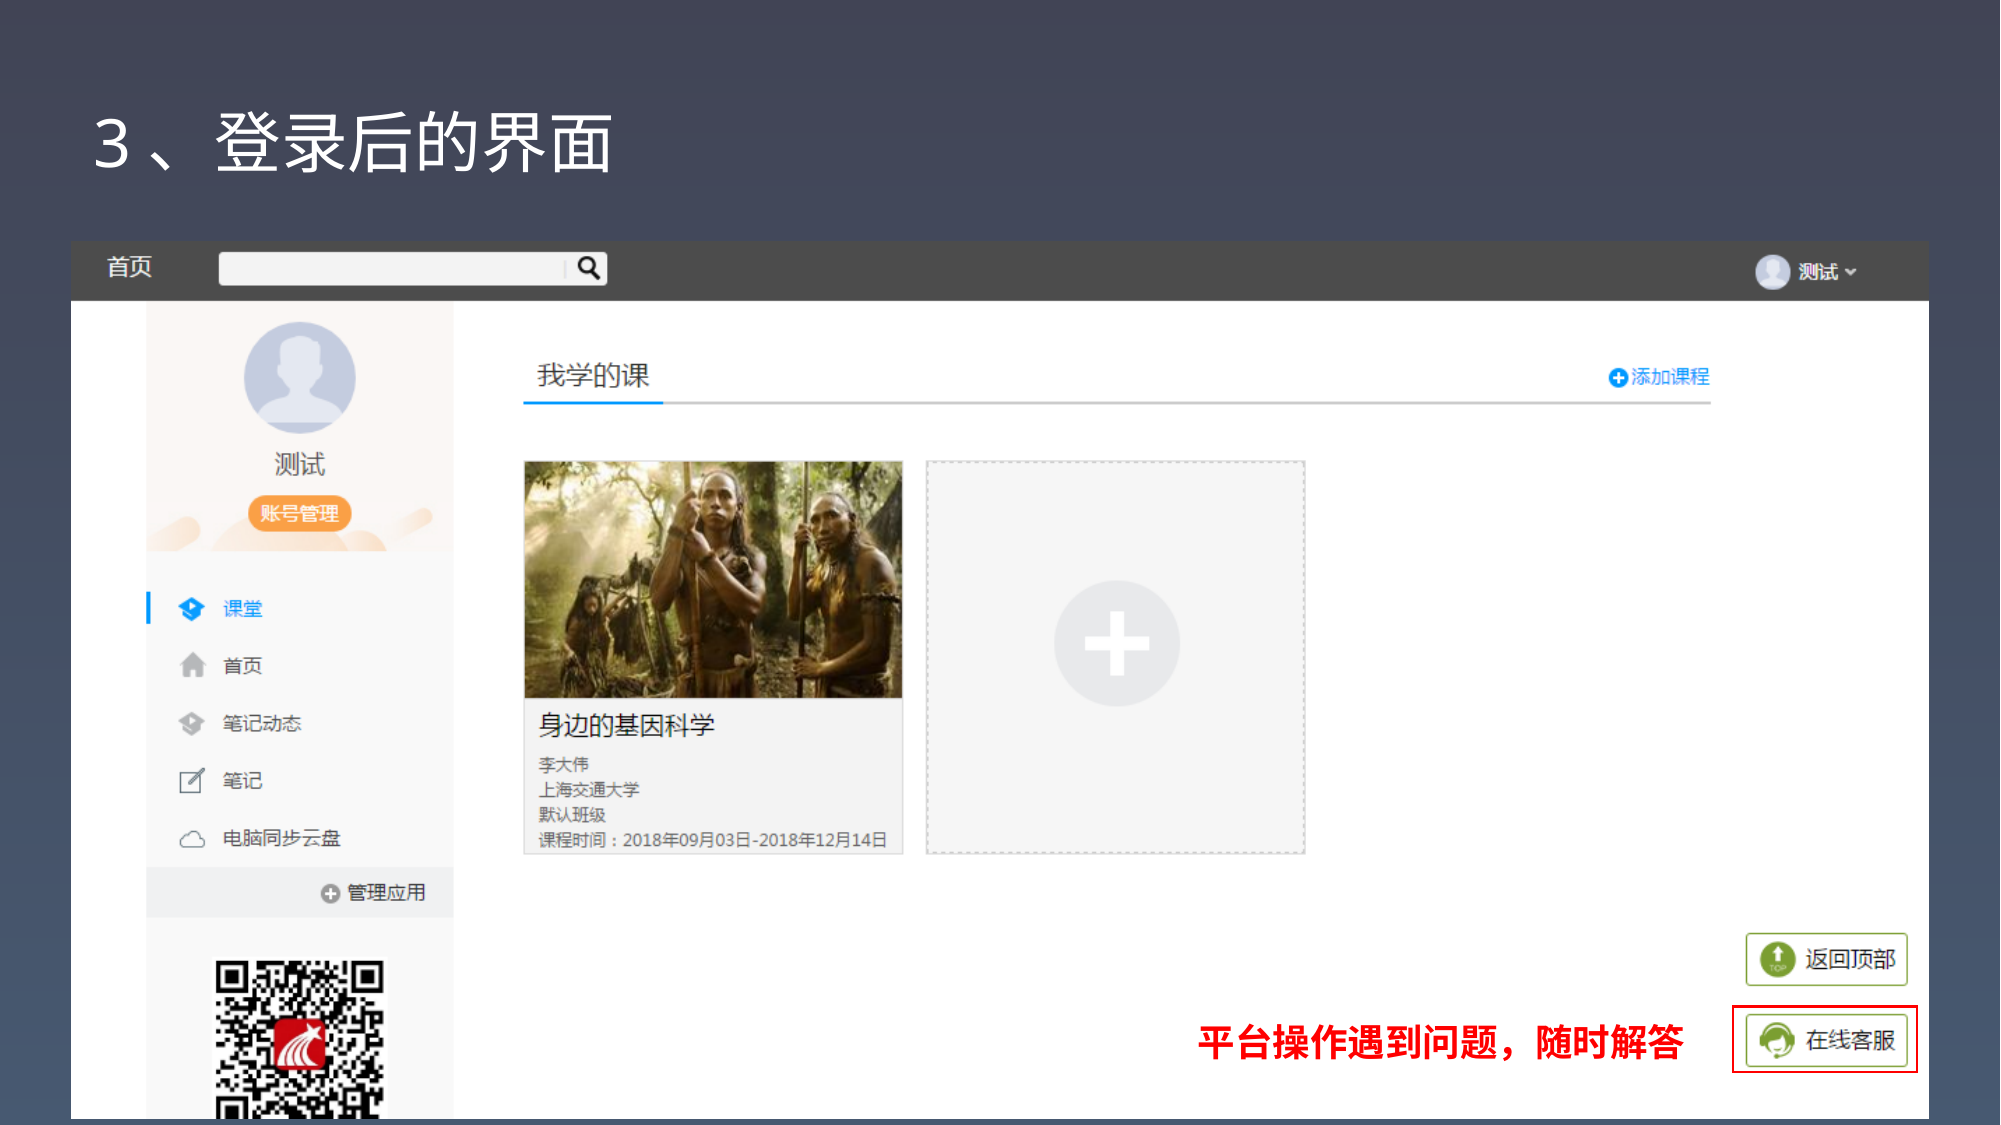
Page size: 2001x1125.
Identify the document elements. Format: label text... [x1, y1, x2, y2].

text_box 3、登录后的界面 [78, 69, 1611, 189]
picture [71, 241, 1929, 1119]
